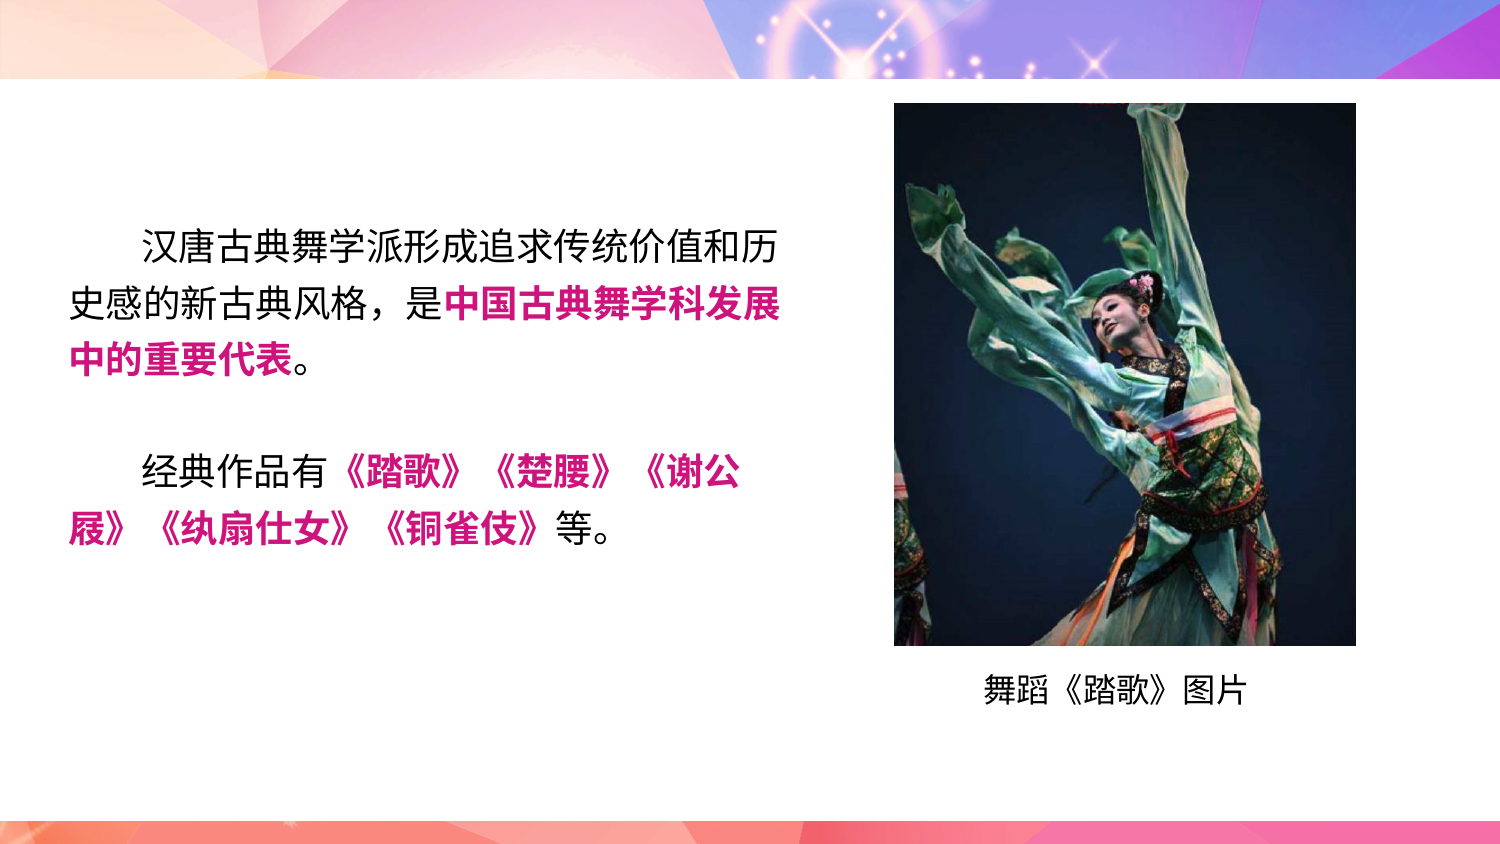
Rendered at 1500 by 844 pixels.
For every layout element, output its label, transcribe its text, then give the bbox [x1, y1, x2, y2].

text_box 汉唐古典舞学派形成追求传统价值和历史感的新古典风格，是中国古典舞学科发展中的重要代表。 经典作品有《踏歌》《楚腰》《谢公屐》《纨扇仕女》《铜雀伎》等。 [53, 204, 806, 688]
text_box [894, 103, 1356, 733]
picture [0, 821, 1500, 844]
picture [0, 0, 1500, 79]
